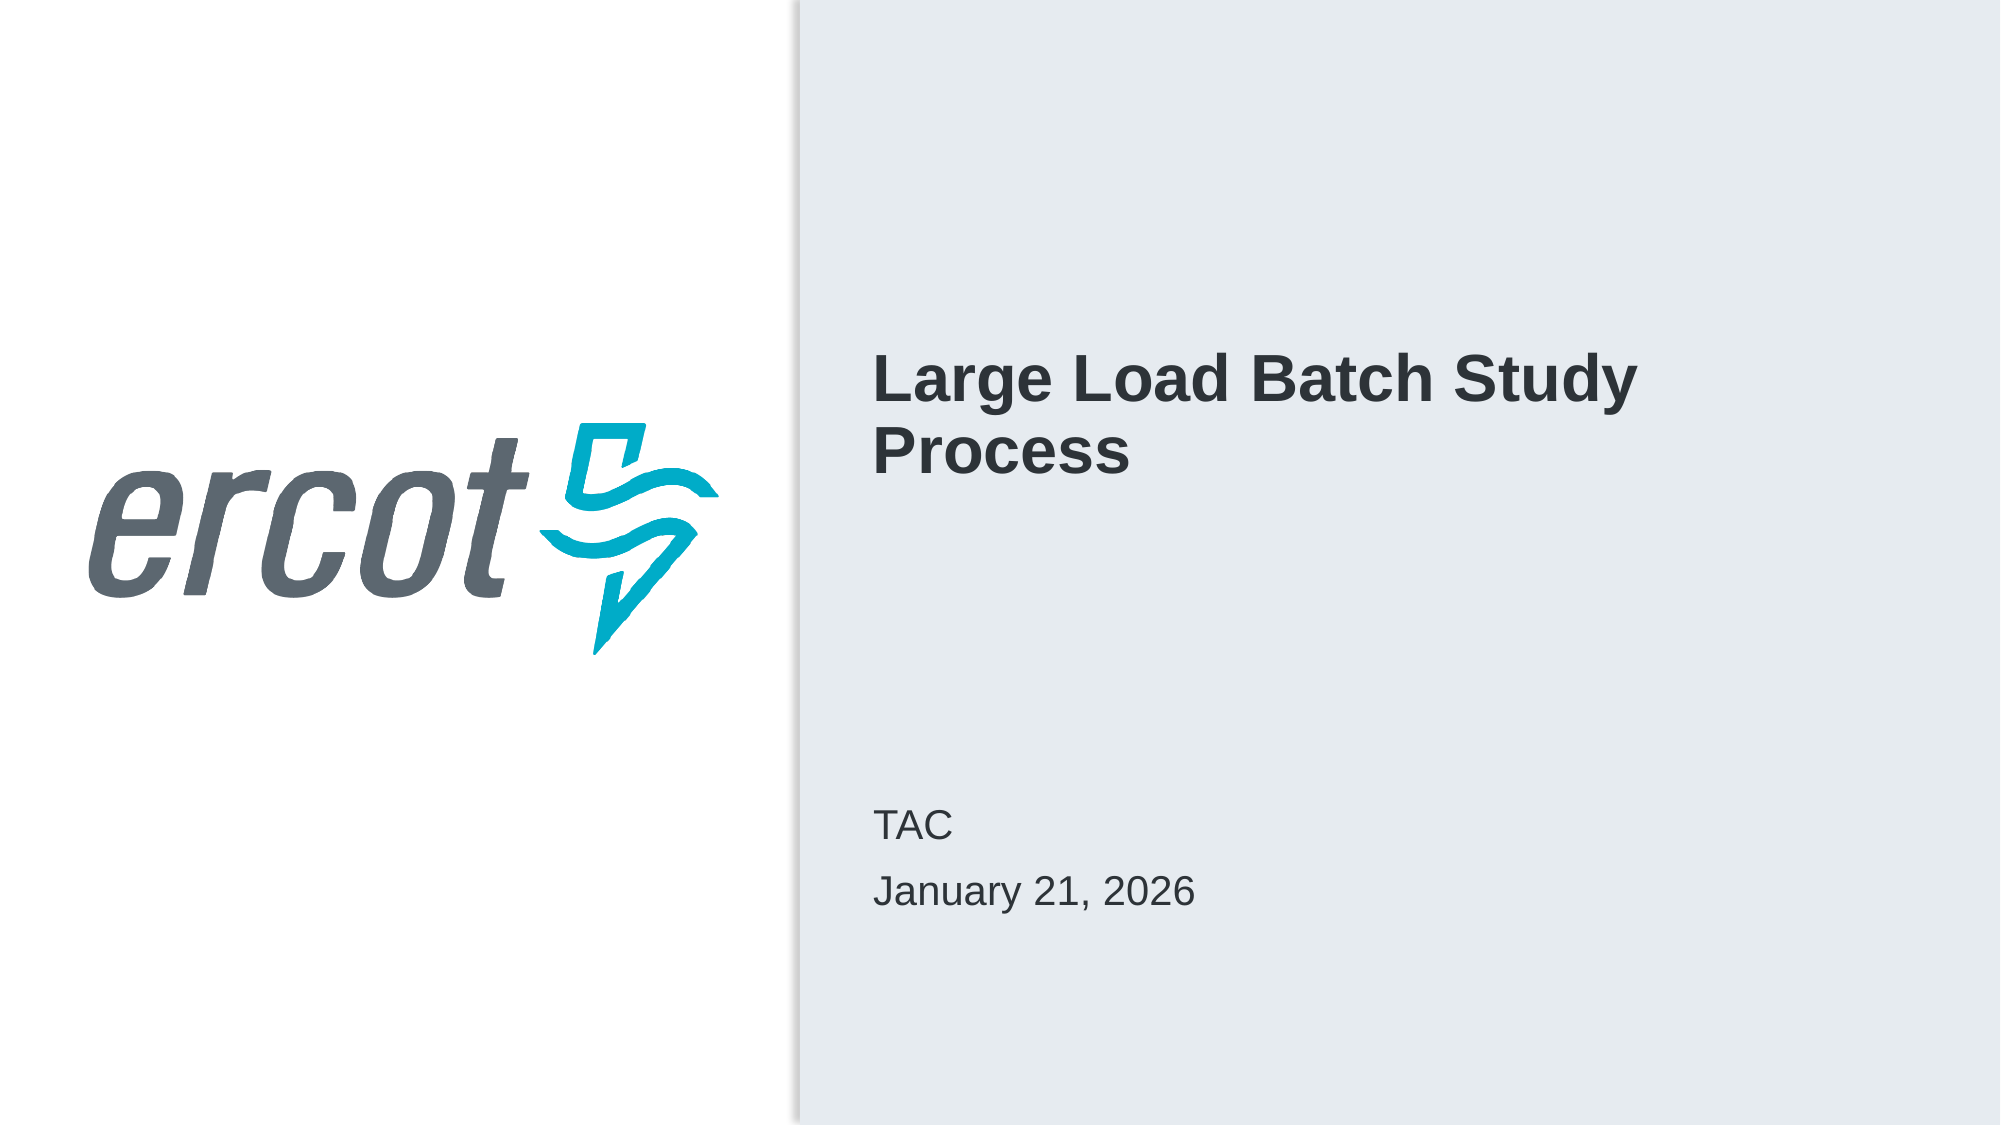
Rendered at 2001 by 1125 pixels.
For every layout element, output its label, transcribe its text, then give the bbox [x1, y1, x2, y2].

list TAC January 21, 2026 [858, 795, 1846, 858]
title Large Load Batch Study Process [857, 336, 1810, 652]
picture [75, 409, 730, 663]
